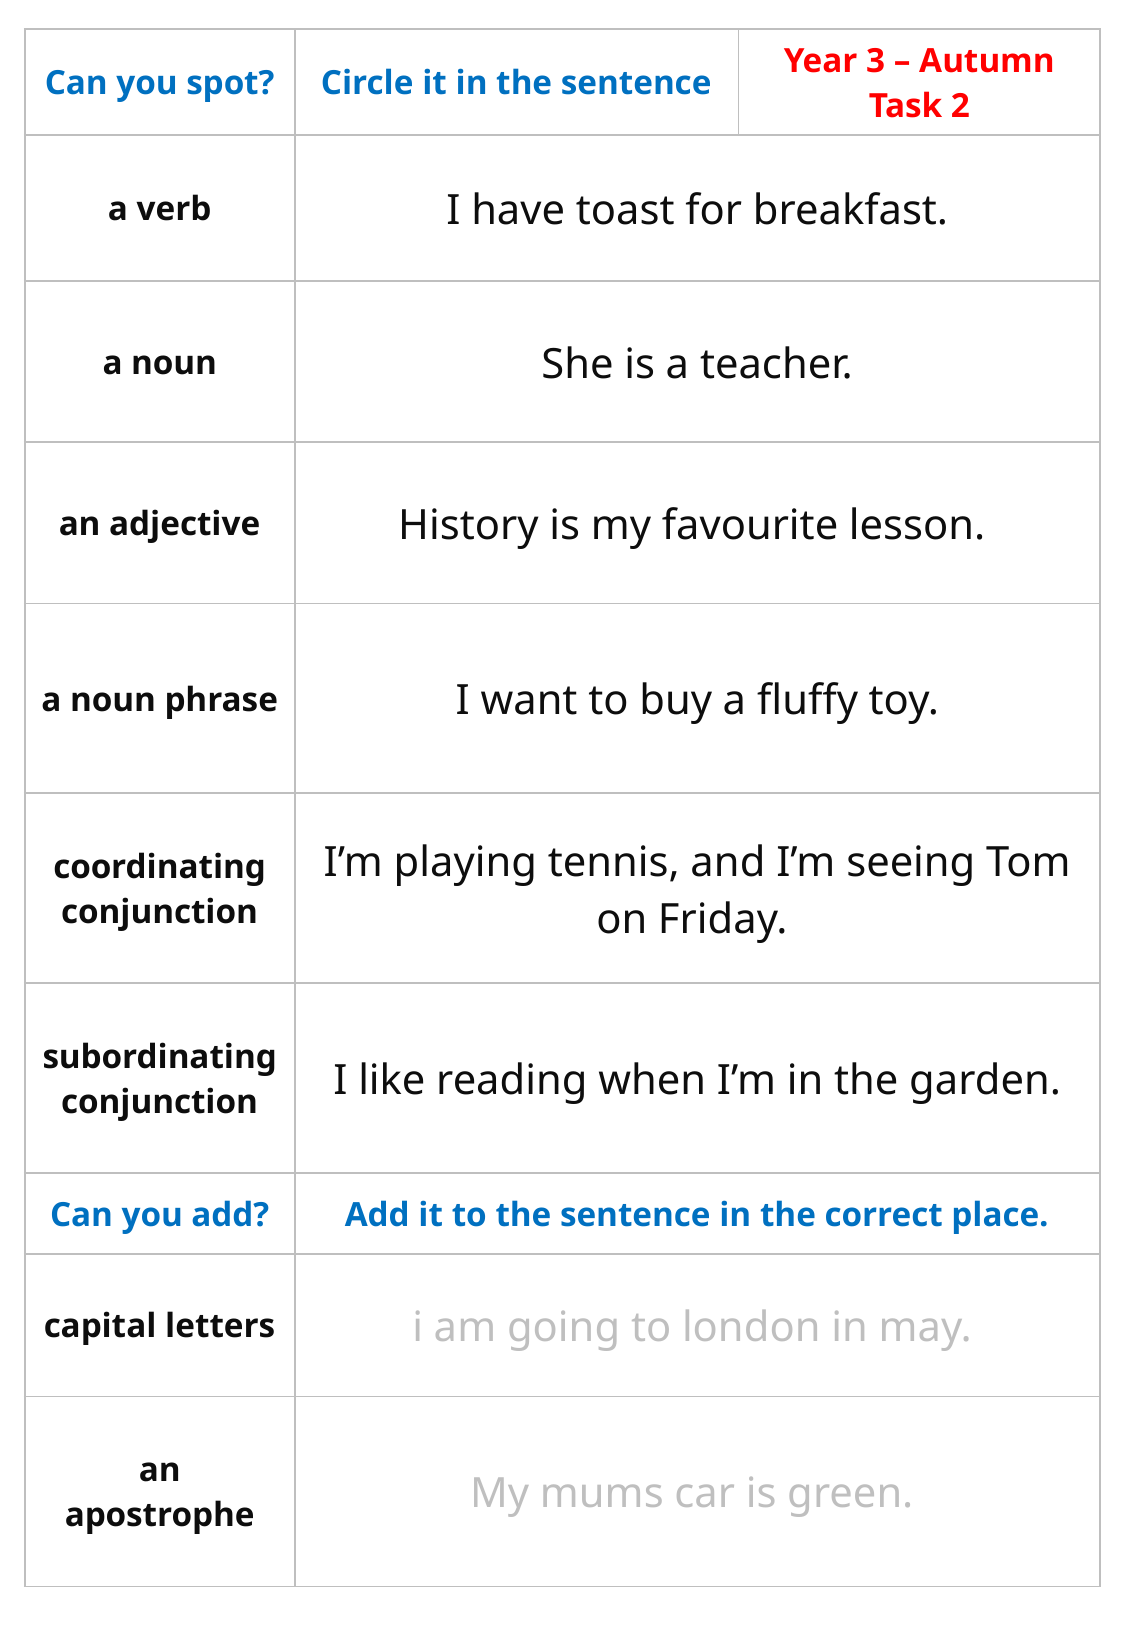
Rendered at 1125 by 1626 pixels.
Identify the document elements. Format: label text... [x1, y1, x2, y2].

table_cell subordinating conjunction [26, 984, 294, 1172]
table_cell I have toast for breakfast. [296, 136, 1099, 280]
table_cell Add it to the sentence in the correct place. [296, 1174, 1099, 1253]
table_cell i am going to london in may. [296, 1255, 1099, 1396]
table_cell a verb [26, 136, 294, 280]
table_cell I’m playing tennis, and I’m seeing Tom on Friday. [296, 794, 1099, 982]
table_cell capital letters [26, 1255, 294, 1396]
table_cell an adjective [26, 443, 294, 603]
table_cell My mums car is green. [296, 1397, 1099, 1586]
table_cell History is my favourite lesson. [296, 443, 1099, 603]
table_cell coordinating conjunction [26, 794, 294, 982]
table_cell an apostrophe [26, 1397, 294, 1586]
table_cell a noun [26, 282, 294, 441]
table_cell I like reading when I’m in the garden. [296, 984, 1099, 1172]
table_header Year 3 – Autumn Task 2 [739, 30, 1099, 134]
table_cell She is a teacher. [296, 282, 1099, 441]
table_cell Can you add? [26, 1174, 294, 1253]
table_cell I want to buy a fluffy toy. [296, 604, 1099, 792]
table_header Circle it in the sentence [296, 30, 738, 134]
table_cell a noun phrase [26, 604, 294, 792]
table_header Can you spot? [26, 30, 294, 134]
